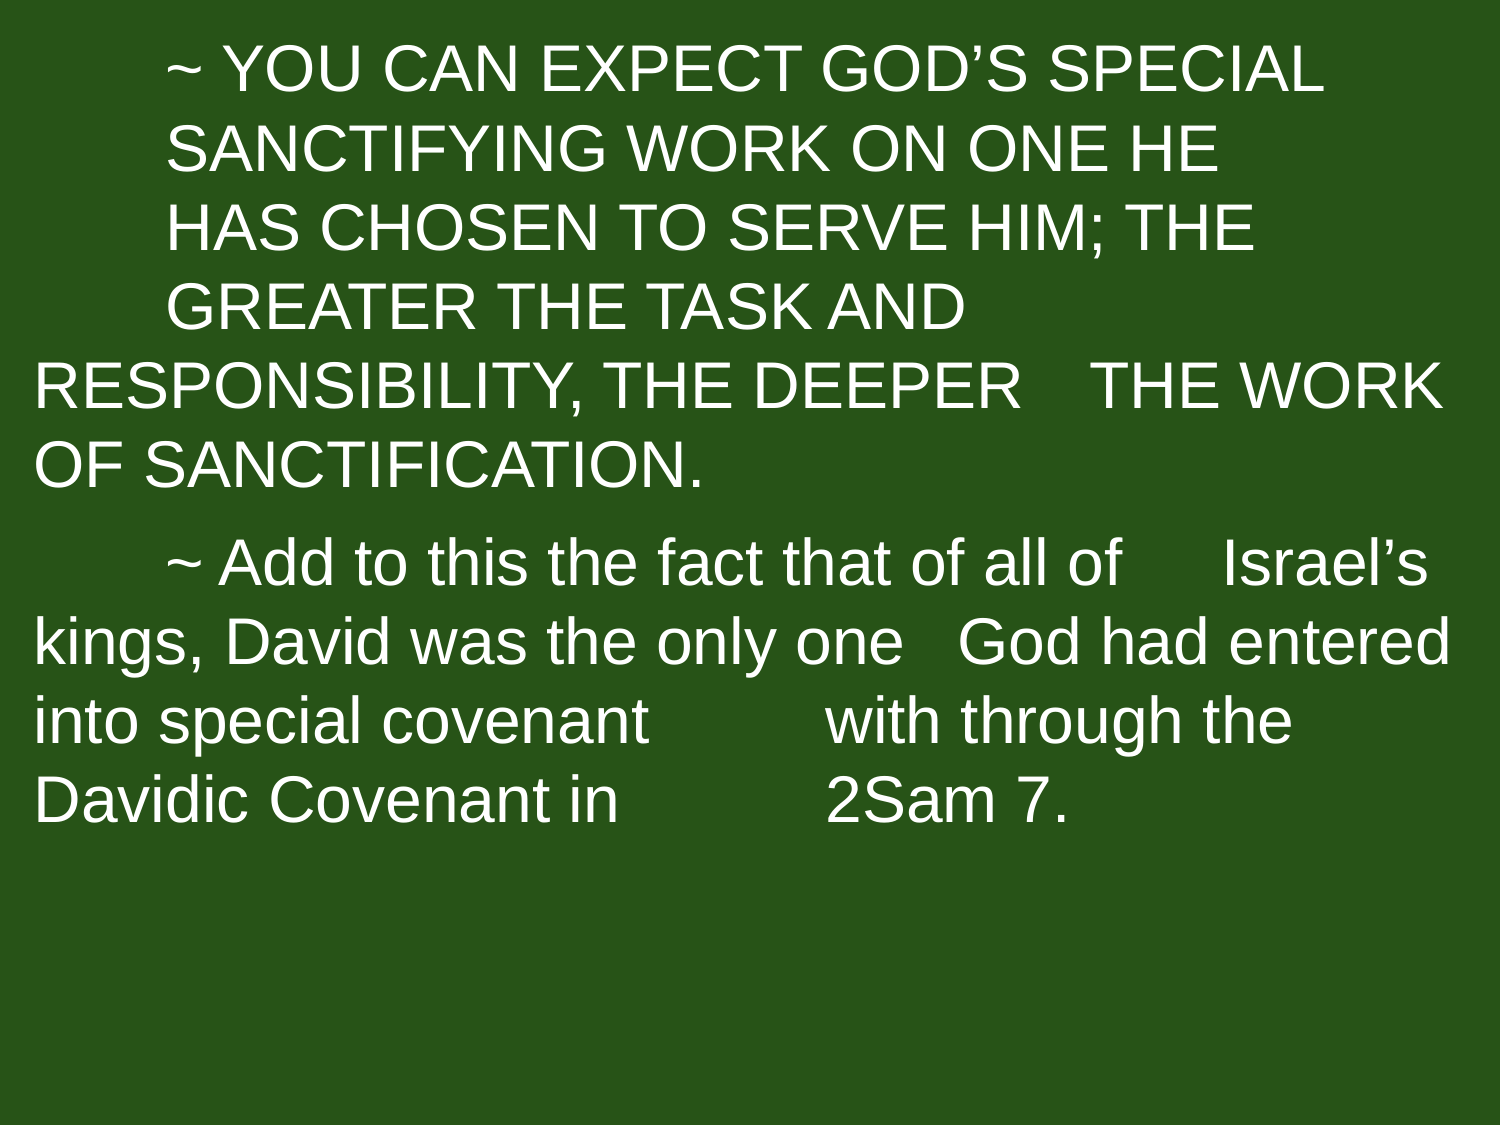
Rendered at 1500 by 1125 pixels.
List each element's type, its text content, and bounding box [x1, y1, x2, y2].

subtitle ~ YOU CAN EXPECT GOD’S SPECIAL SANCTIFYING WORK ON ONE HE HAS CHOSEN TO SERVE HIM; THE GREATER THE TASK AND RESPONSIBILITY, THE DEEPER THE WORK OF SANCTIFICATION. ~ Add to this the fact that of all of Israel’s kings, David was the only one God had entered into special covenant with through the Davidic Covenant in 2Sam 7. [18, 18, 1484, 1106]
